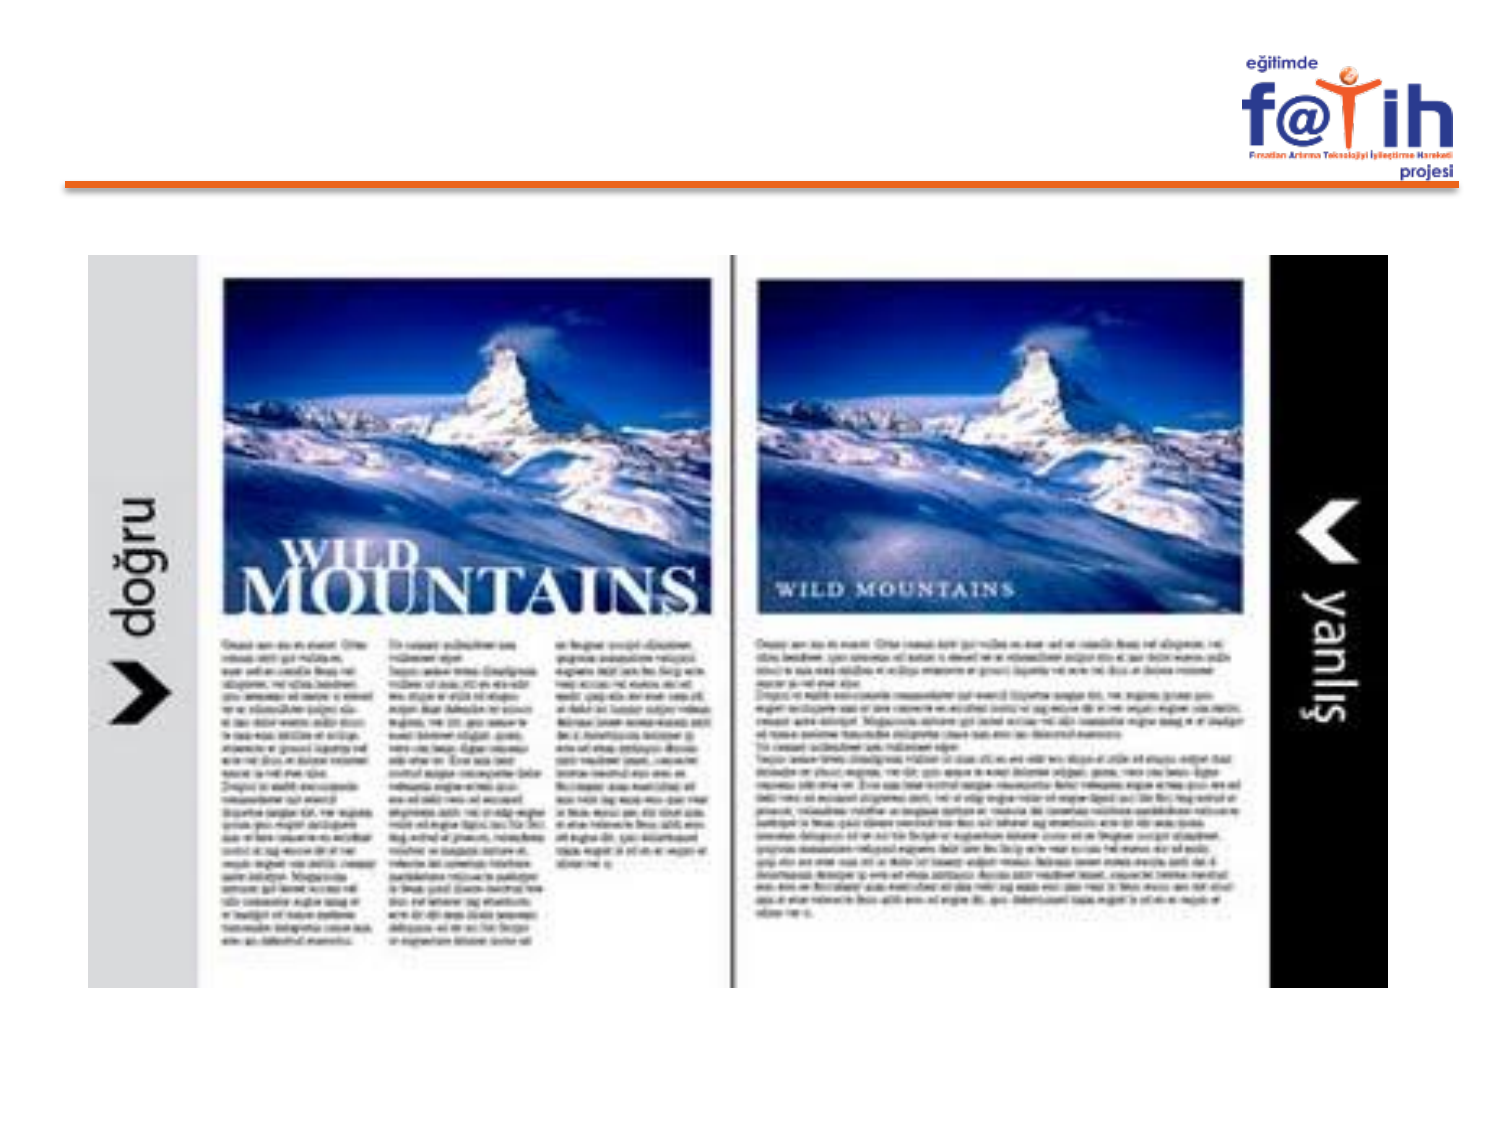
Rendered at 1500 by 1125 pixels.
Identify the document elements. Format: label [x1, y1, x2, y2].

picture [88, 255, 1389, 988]
picture [1242, 54, 1453, 182]
